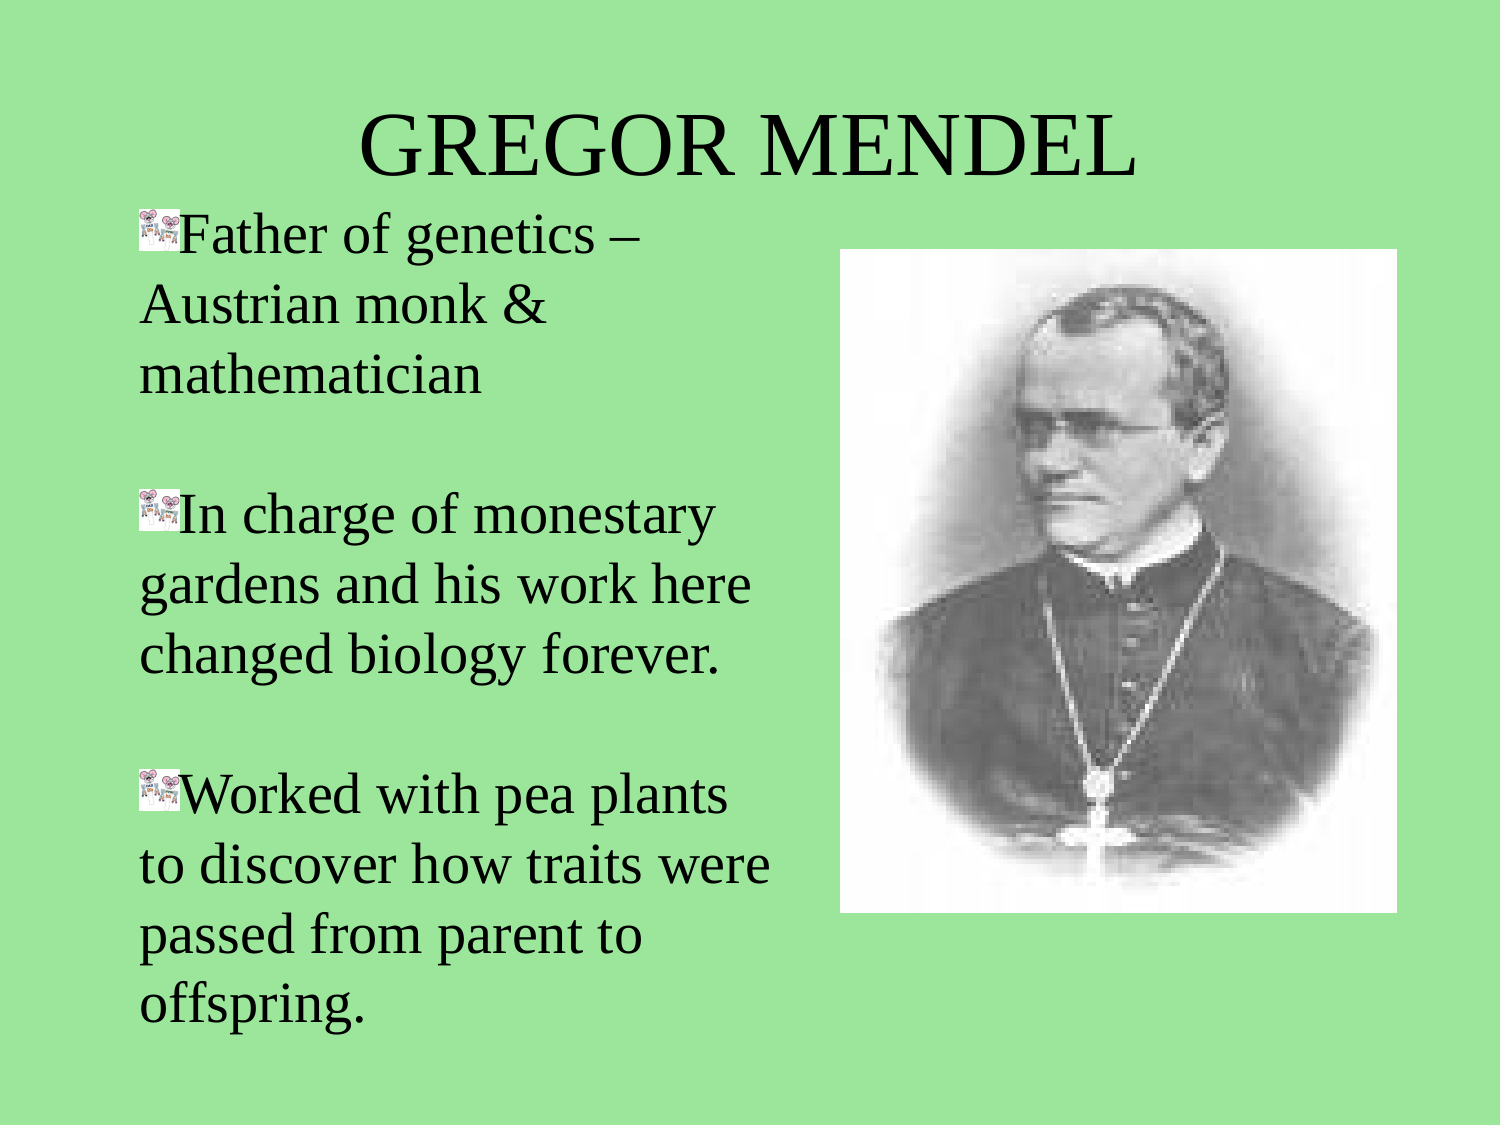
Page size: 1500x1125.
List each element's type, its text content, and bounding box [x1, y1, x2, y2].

picture [840, 249, 1398, 913]
text_box Father of genetics – Austrian monk & mathematician In charge of monestary gardens and his work here changed biology forever. Worked with pea plants to discover how traits were passed from parent to offspring. [124, 187, 800, 1125]
picture [139, 489, 180, 531]
picture [139, 769, 180, 811]
picture [139, 209, 180, 251]
title GREGOR MENDEL [75, 45, 1425, 233]
